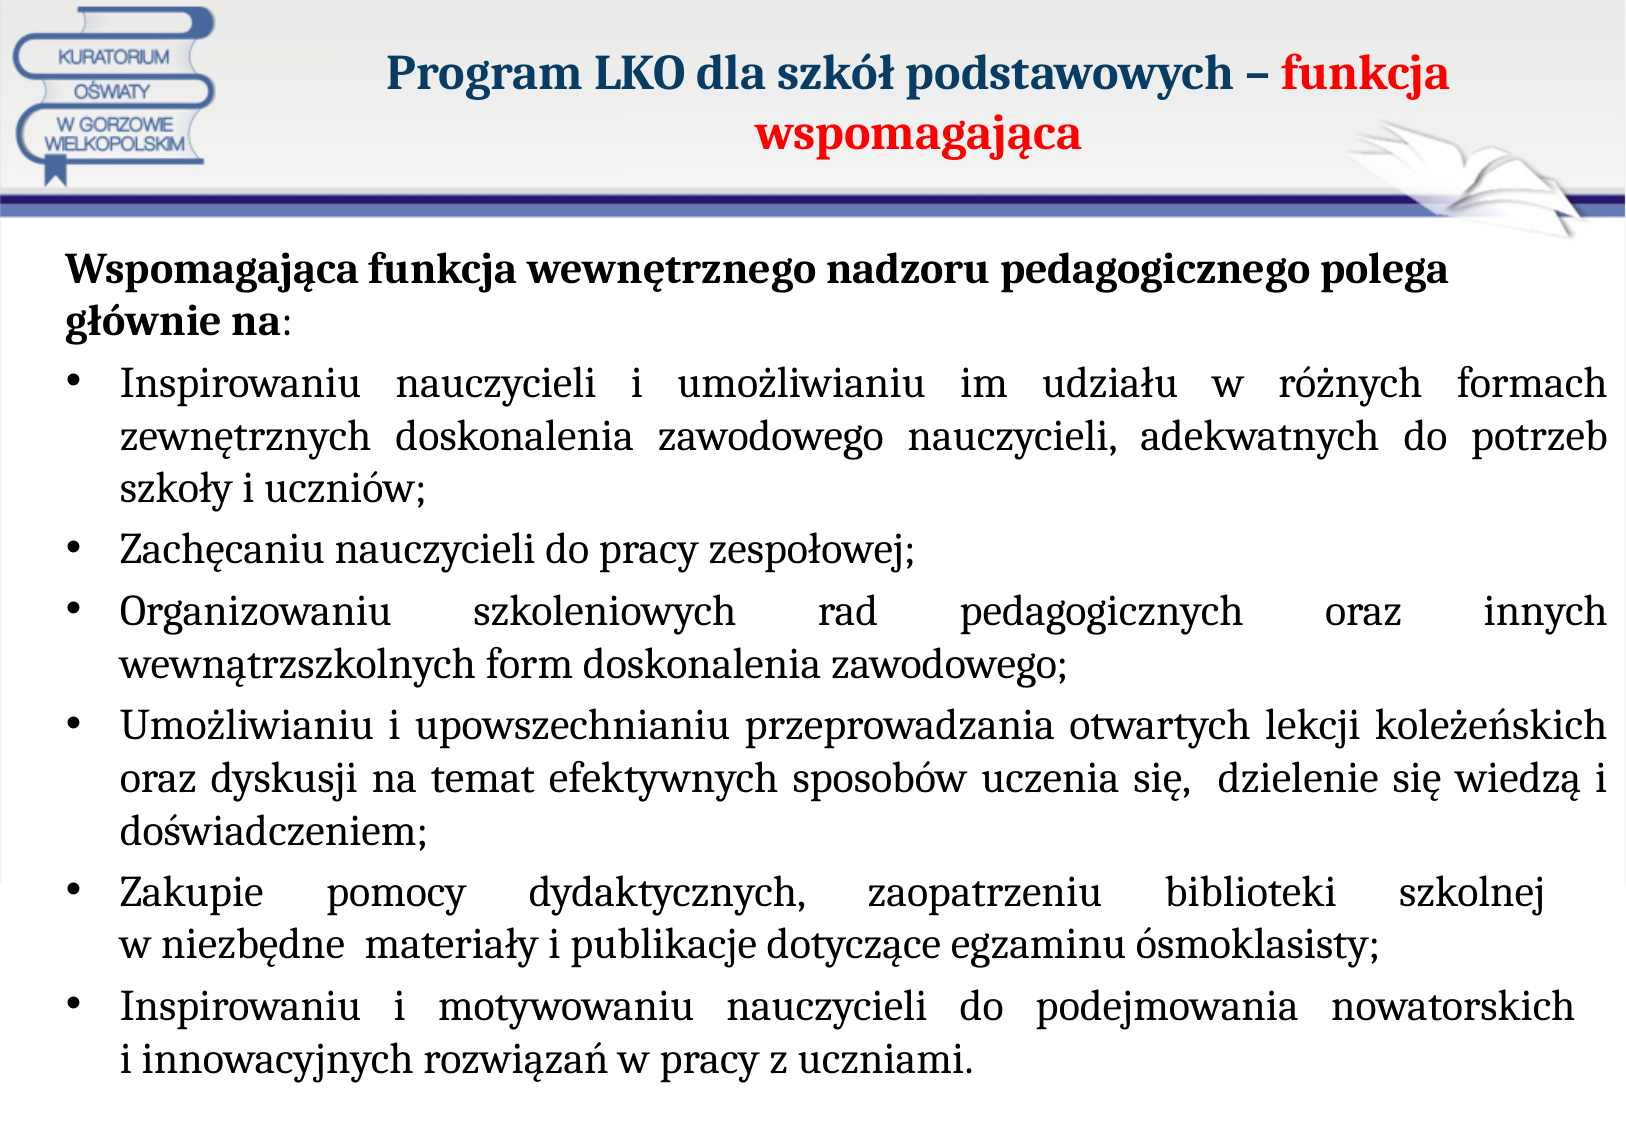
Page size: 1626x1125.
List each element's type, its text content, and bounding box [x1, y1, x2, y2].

list Wspomagająca funkcja wewnętrznego nadzoru pedagogicznego polega głównie na: Inspirowaniu nauczycieli i umożliwianiu im udziału w różnych formach zewnętrznych doskonalenia zawodowego nauczycieli, adekwatnych do potrzeb szkoły i uczniów; Zachęcaniu nauczycieli do pracy zespołowej; Organizowaniu szkoleniowych rad pedagogicznych oraz innych wewnątrzszkolnych form doskonalenia zawodowego; Umożliwianiu i upowszechnianiu przeprowadzania otwartych lekcji koleżeńskich oraz dyskusji na temat efektywnych sposobów uczenia się, dzielenie się wiedzą i doświadczeniem; Zakupie pomocy dydaktycznych, zaopatrzeniu biblioteki szkolnej w niezbędne materiały i publikacje dotyczące egzaminu ósmoklasisty; Inspirowaniu i motywowaniu nauczycieli do podejmowania nowatorskich i innowacyjnych rozwiązań w pracy z uczniami. [50, 231, 1625, 1094]
title Program LKO dla szkół podstawowych – funkcja wspomagająca [238, 23, 1600, 176]
picture [0, 0, 1626, 1125]
